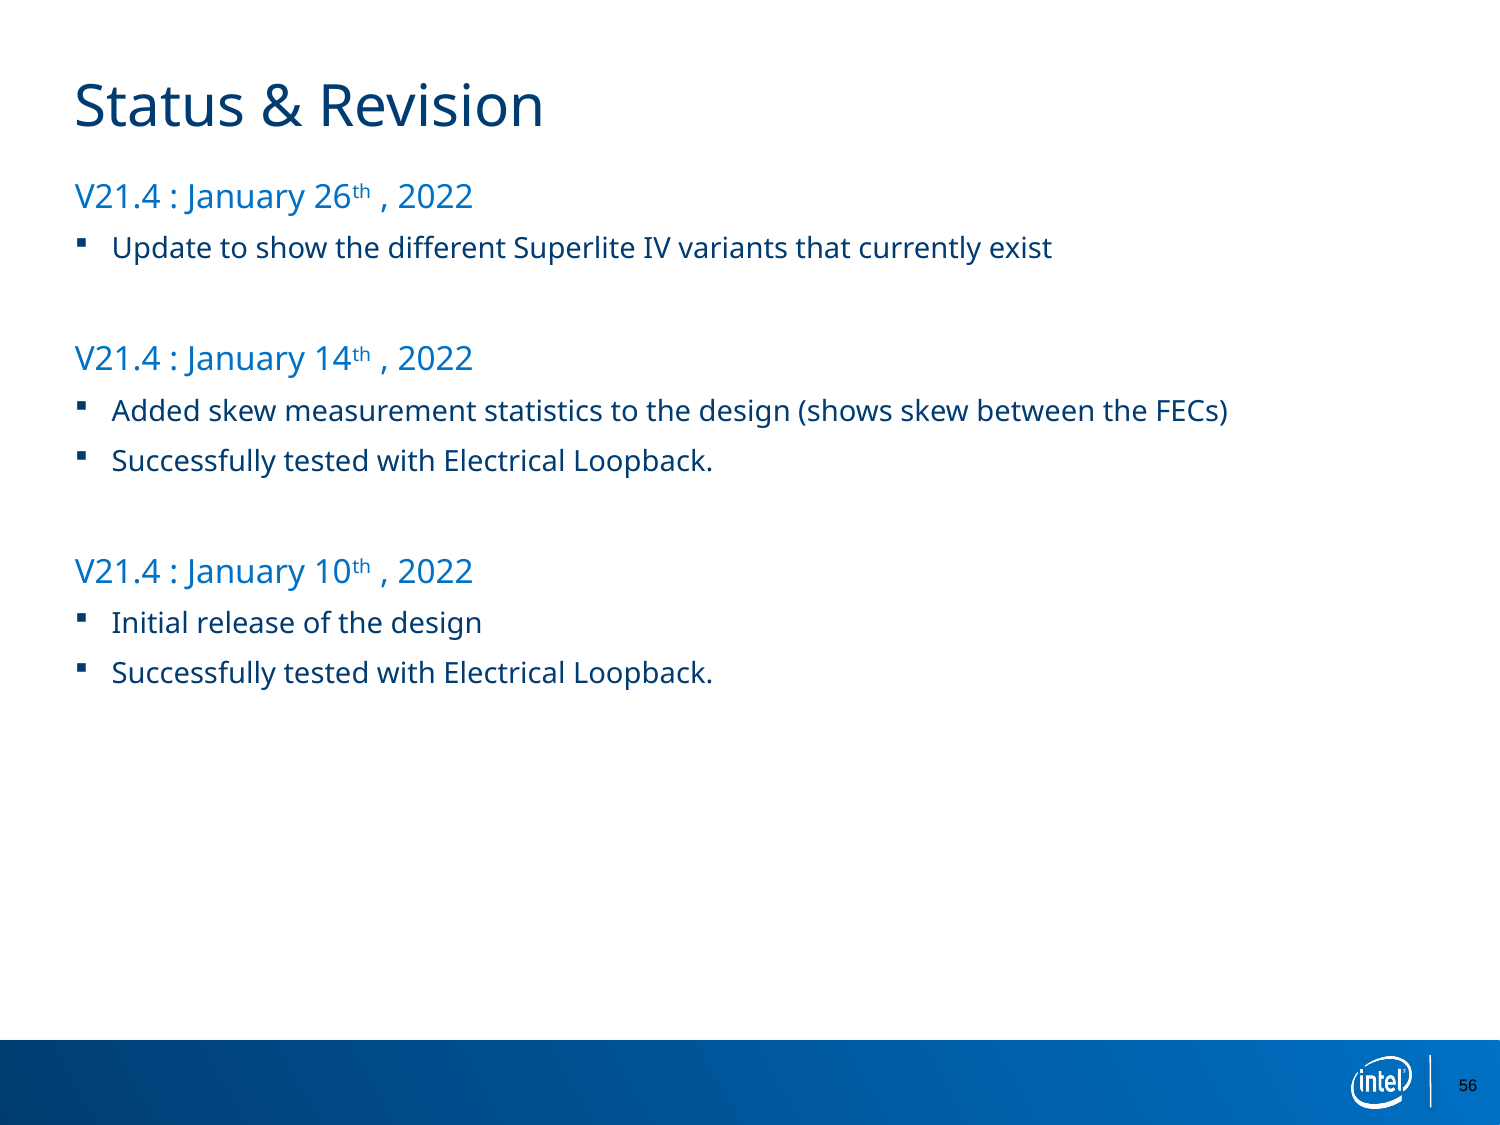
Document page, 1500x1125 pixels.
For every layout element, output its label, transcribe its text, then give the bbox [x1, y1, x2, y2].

slide_number 56 [1127, 1055, 1478, 1116]
title Status & Revision [74, 67, 1425, 174]
list V21.4 : January 26th , 2022 Update to show the different Superlite IV variants that currently exist V21.4 : January 14th , 2022 Added skew measurement statistics to the design (shows skew between the FECs) Successfully tested with Electrical Loopback. V21.4 : January 10th , 2022 Initial release of the design Successfully tested with Electrical Loopback. [74, 174, 1425, 1013]
